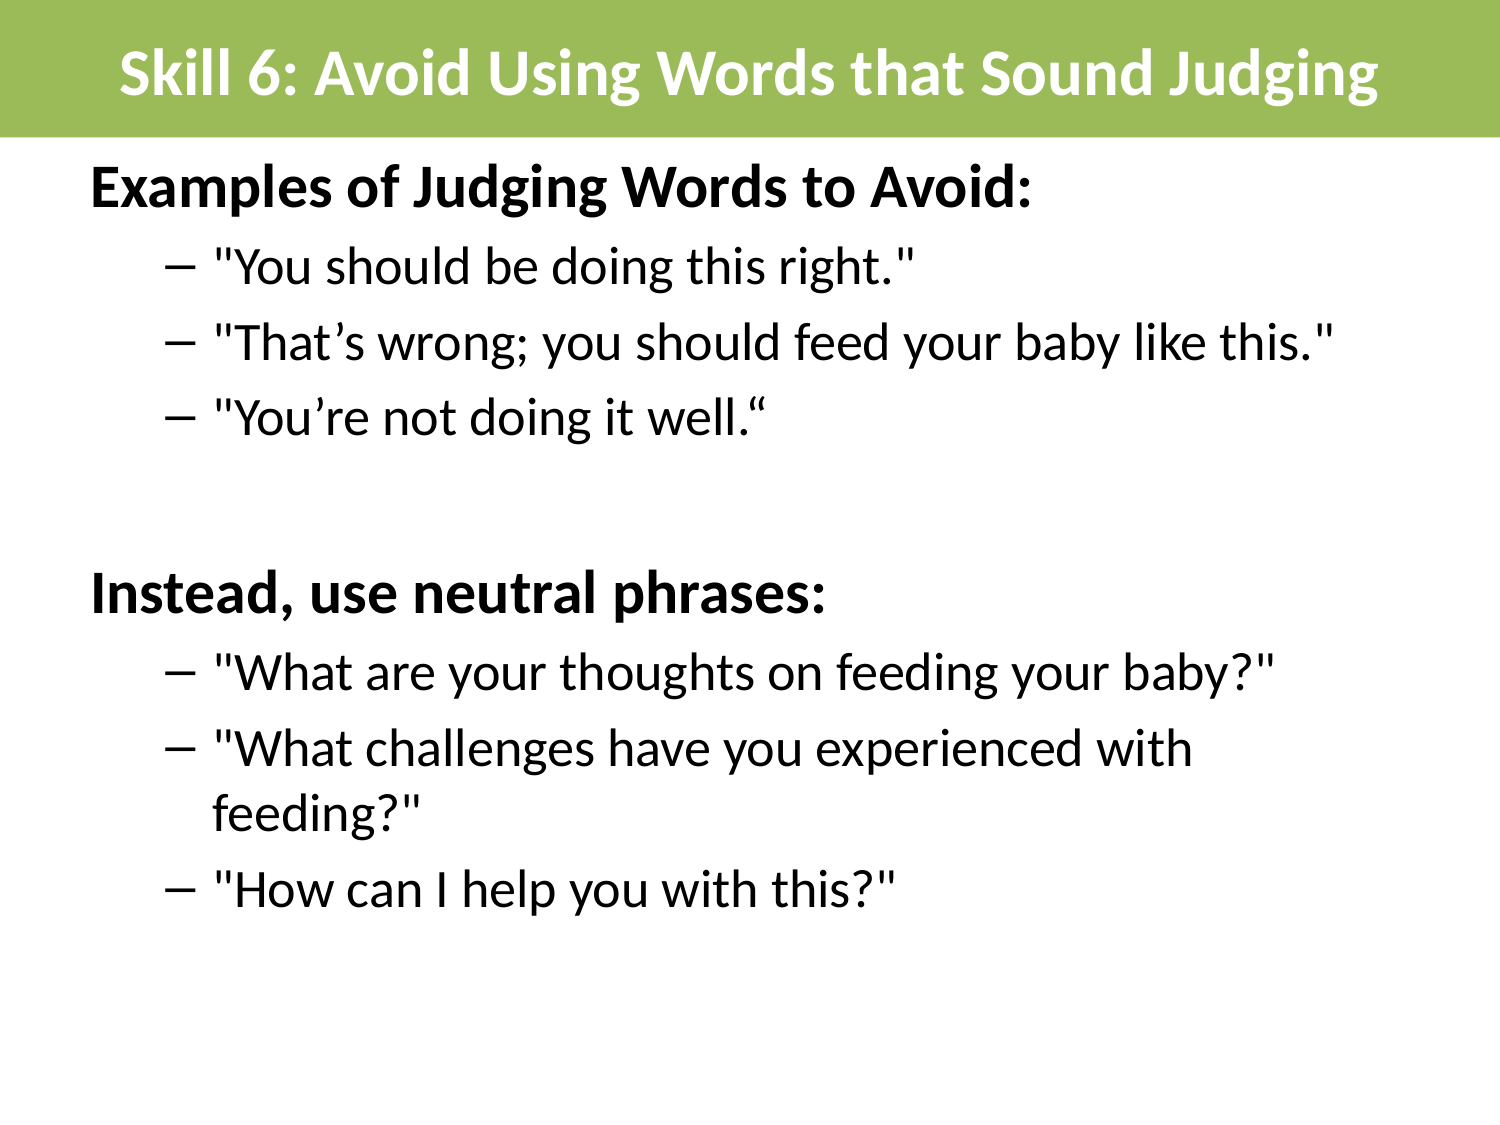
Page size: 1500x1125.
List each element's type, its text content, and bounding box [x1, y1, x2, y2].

list Examples of Judging Words to Avoid: "You should be doing this right." "That’s wrong; you should feed your baby like this." "You’re not doing it well.“ Instead, use neutral phrases: "What are your thoughts on feeding your baby?" "What challenges have you experienced with feeding?" "How can I help you with this?" [75, 138, 1425, 938]
text_box Skill 6: Avoid Using Words that Sound Judging [0, 0, 1500, 138]
